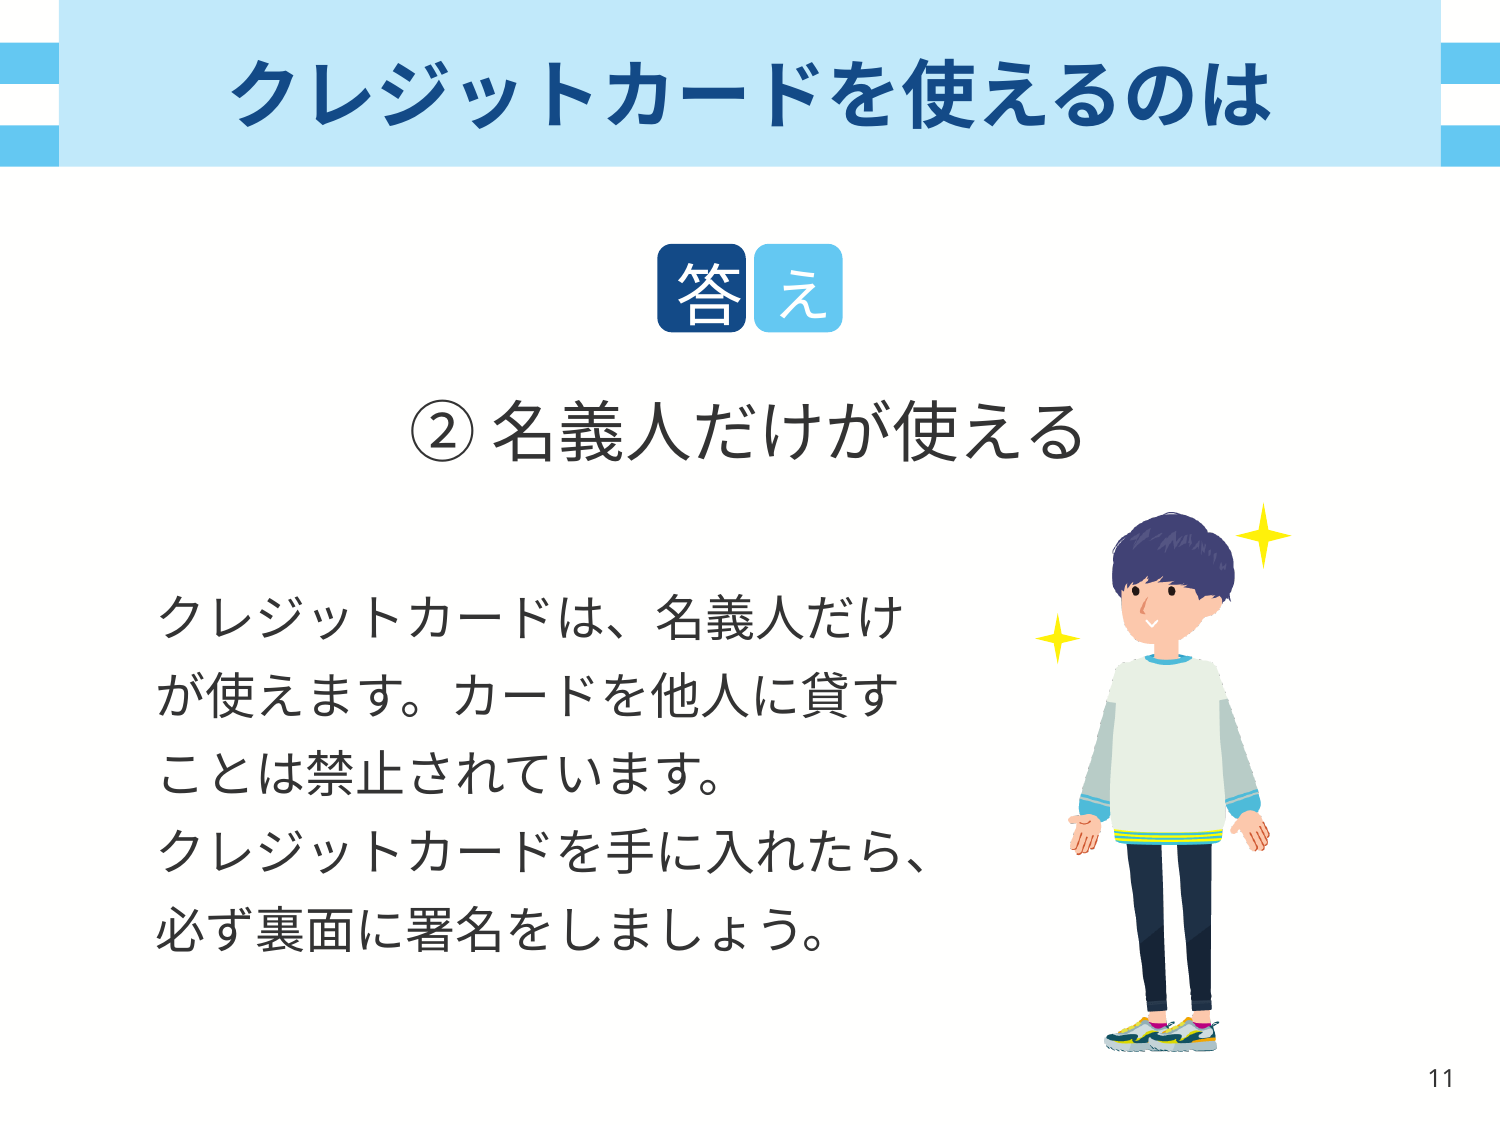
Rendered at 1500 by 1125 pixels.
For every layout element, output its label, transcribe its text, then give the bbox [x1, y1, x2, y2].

slide_number 10 [1133, 1049, 1472, 1109]
picture [1068, 511, 1270, 1064]
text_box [657, 243, 843, 333]
text_box [1034, 612, 1068, 665]
title クレジットカードを使えるのは [85, 8, 1415, 167]
text_box [1270, 529, 1292, 543]
text_box ②名義人だけが使える [144, 361, 1356, 487]
text_box [1260, 502, 1267, 511]
text_box クレジットカードは、名義人だけが使えます。カードを他人に貸すことは禁止されています。 クレジットカードを手に入れたら、必ず裏面に署名をしましょう。 [140, 561, 939, 1044]
